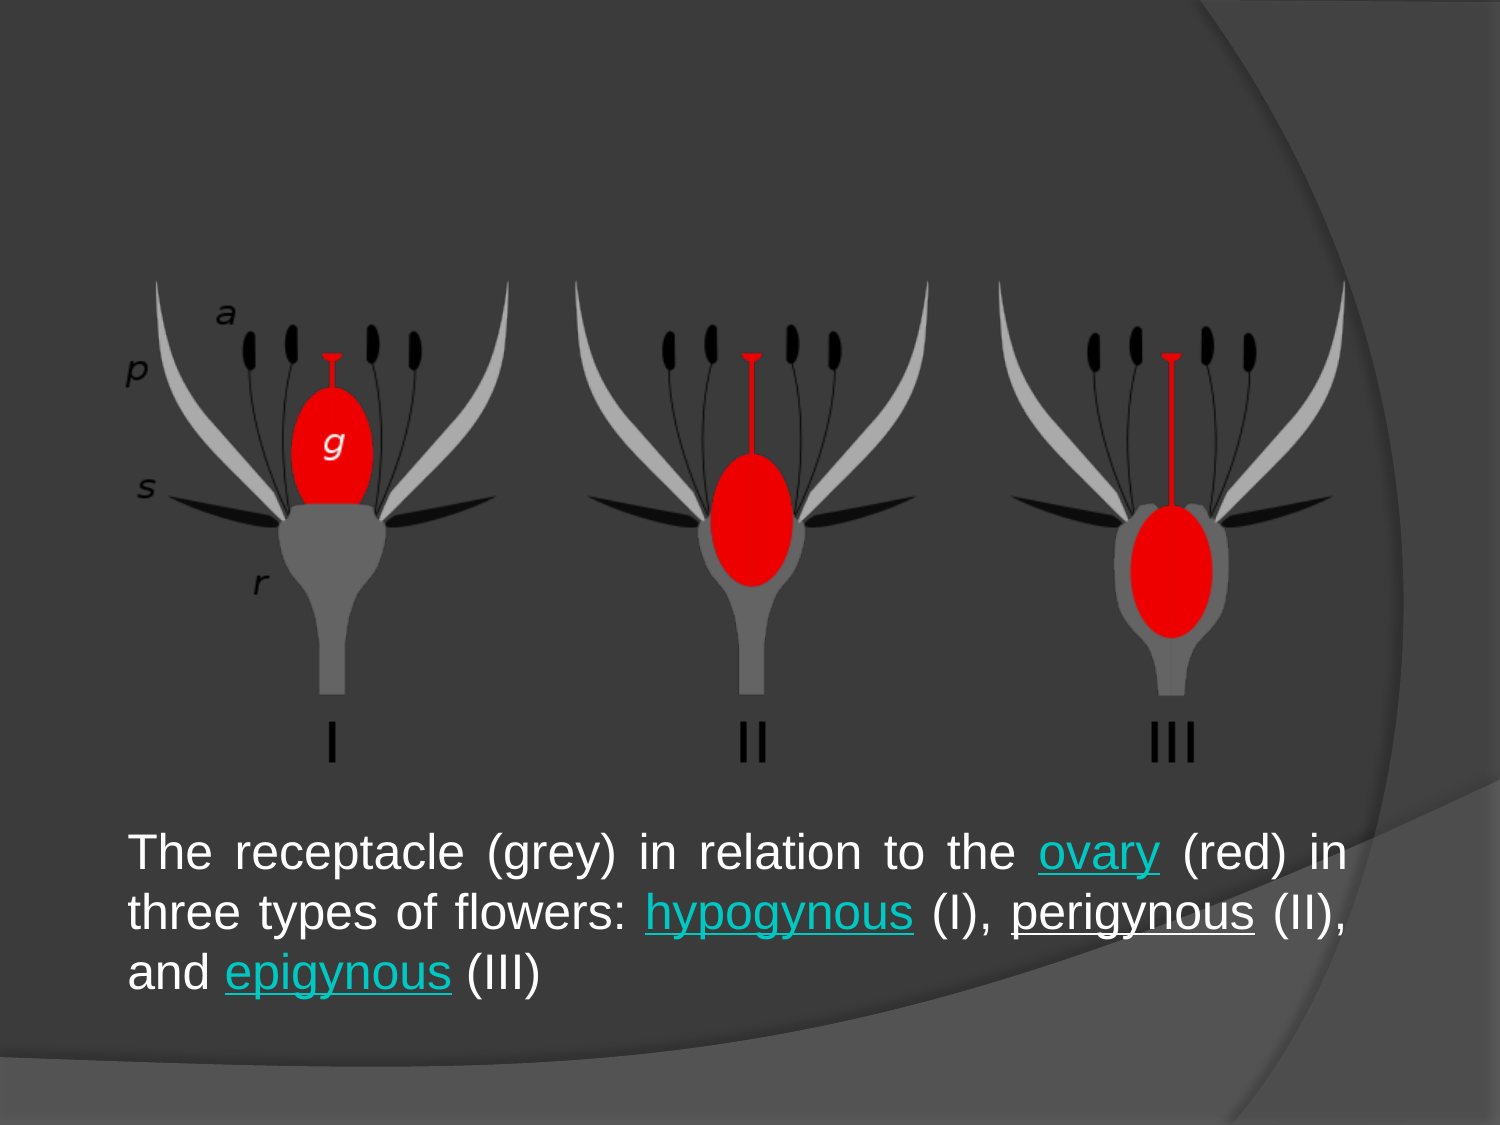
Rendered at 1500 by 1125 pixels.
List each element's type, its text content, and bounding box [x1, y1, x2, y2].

picture [112, 87, 1363, 913]
text_box The receptacle (grey) in relation to the ovary (red) in three types of flowers: hypogynous (I), perigynous (II), and epigynous (III) [112, 922, 1363, 1008]
